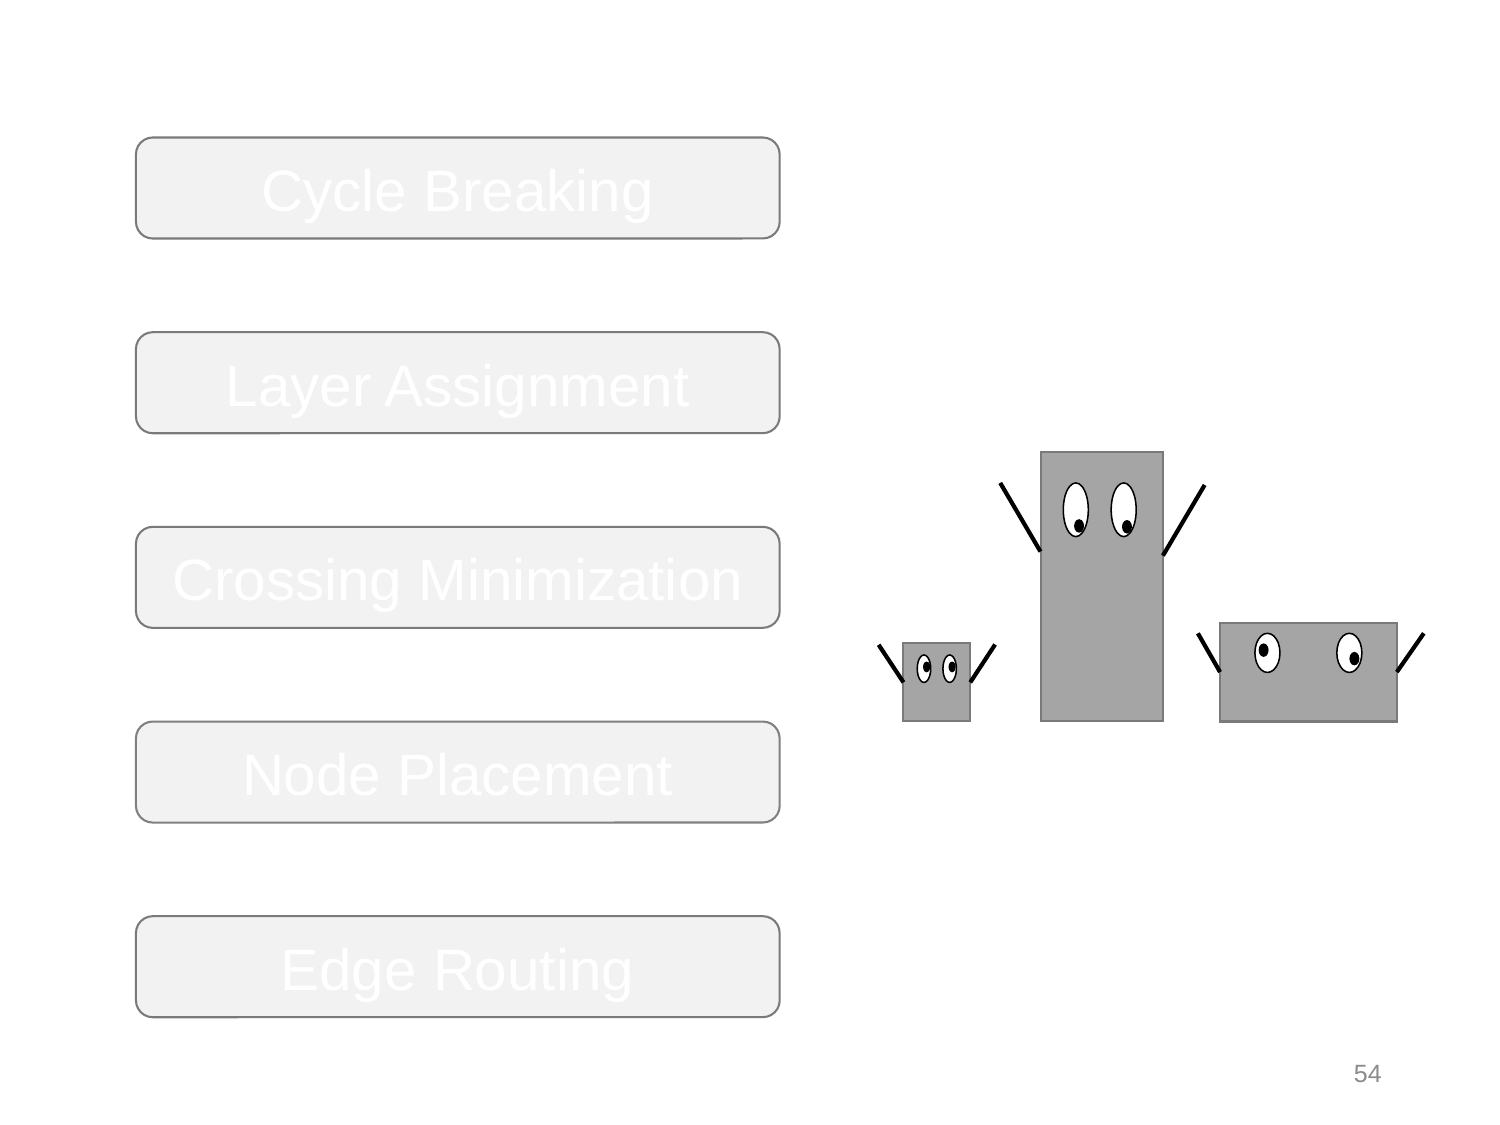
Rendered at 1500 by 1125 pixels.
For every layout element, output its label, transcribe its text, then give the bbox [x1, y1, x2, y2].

slide_number 53 [1059, 1042, 1397, 1103]
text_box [903, 452, 1397, 722]
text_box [1197, 633, 1220, 672]
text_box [135, 137, 780, 1018]
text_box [1000, 482, 1041, 552]
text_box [970, 644, 995, 683]
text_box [1396, 633, 1424, 672]
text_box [878, 644, 904, 683]
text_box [1162, 484, 1205, 556]
